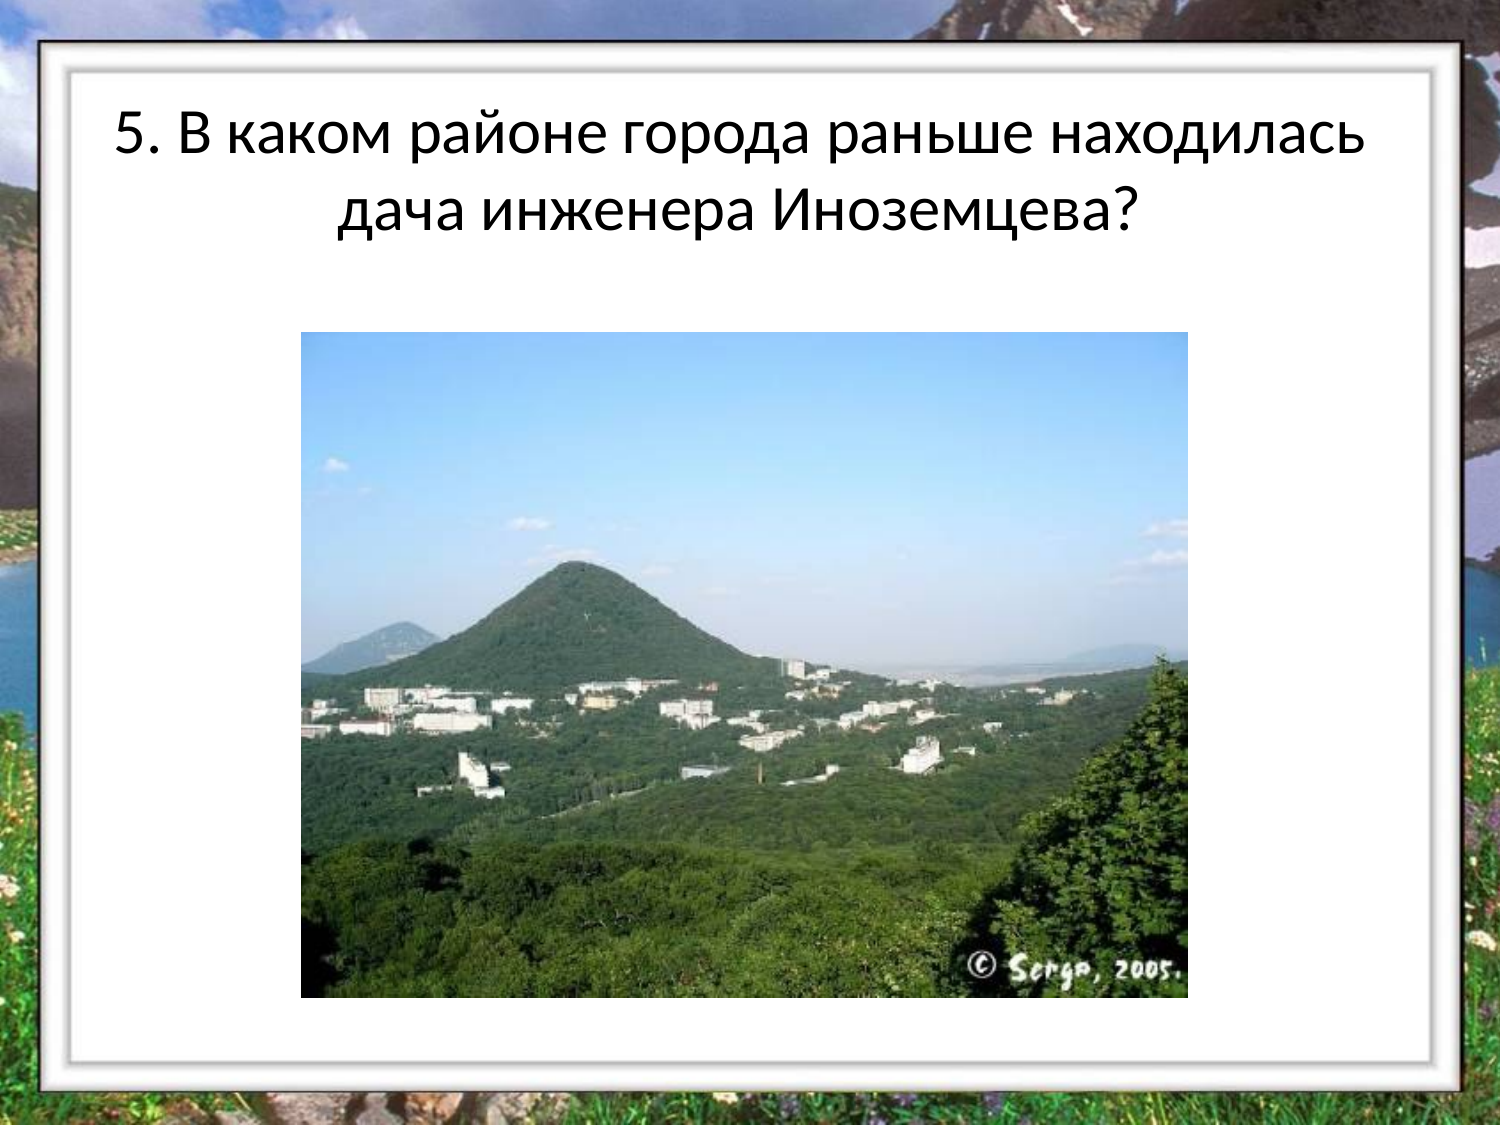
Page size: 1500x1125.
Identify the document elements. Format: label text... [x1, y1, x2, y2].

title 5. В каком районе города раньше находилась дача инженера Иноземцева? [64, 78, 1415, 349]
picture [0, 0, 1500, 1125]
